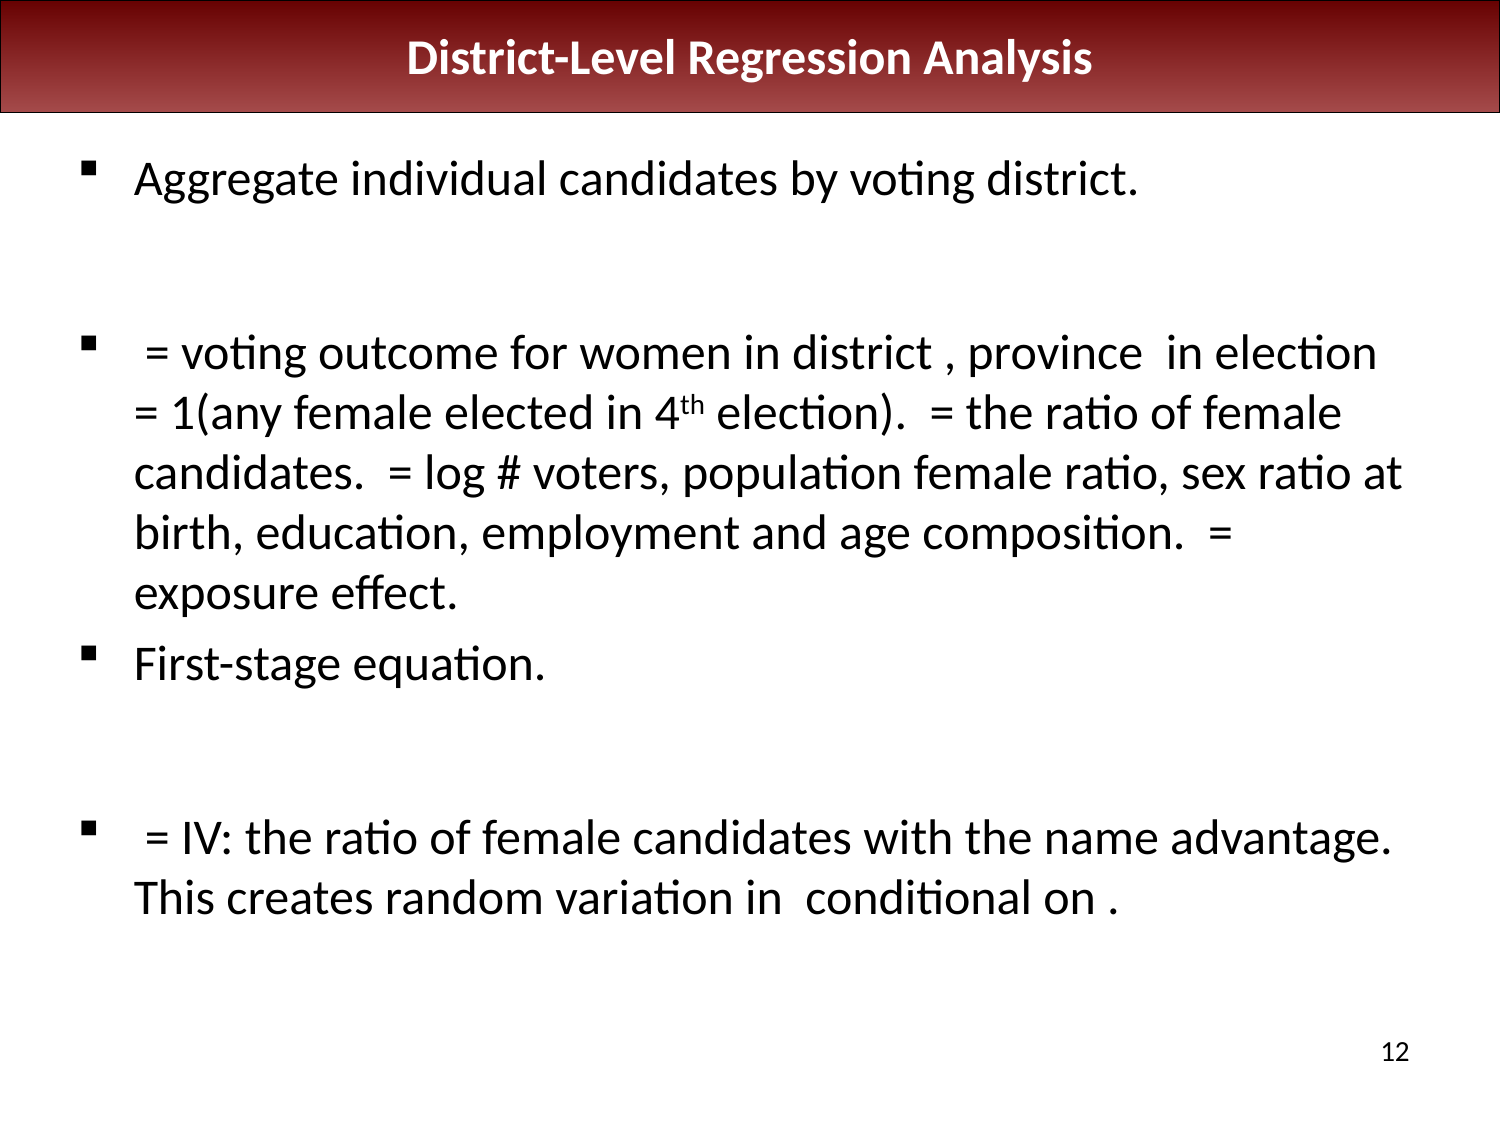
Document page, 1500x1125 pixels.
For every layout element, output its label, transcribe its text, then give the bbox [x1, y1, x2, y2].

title District-Level Regression Analysis [74, 37, 1426, 72]
slide_number 12 [1074, 1024, 1426, 1103]
